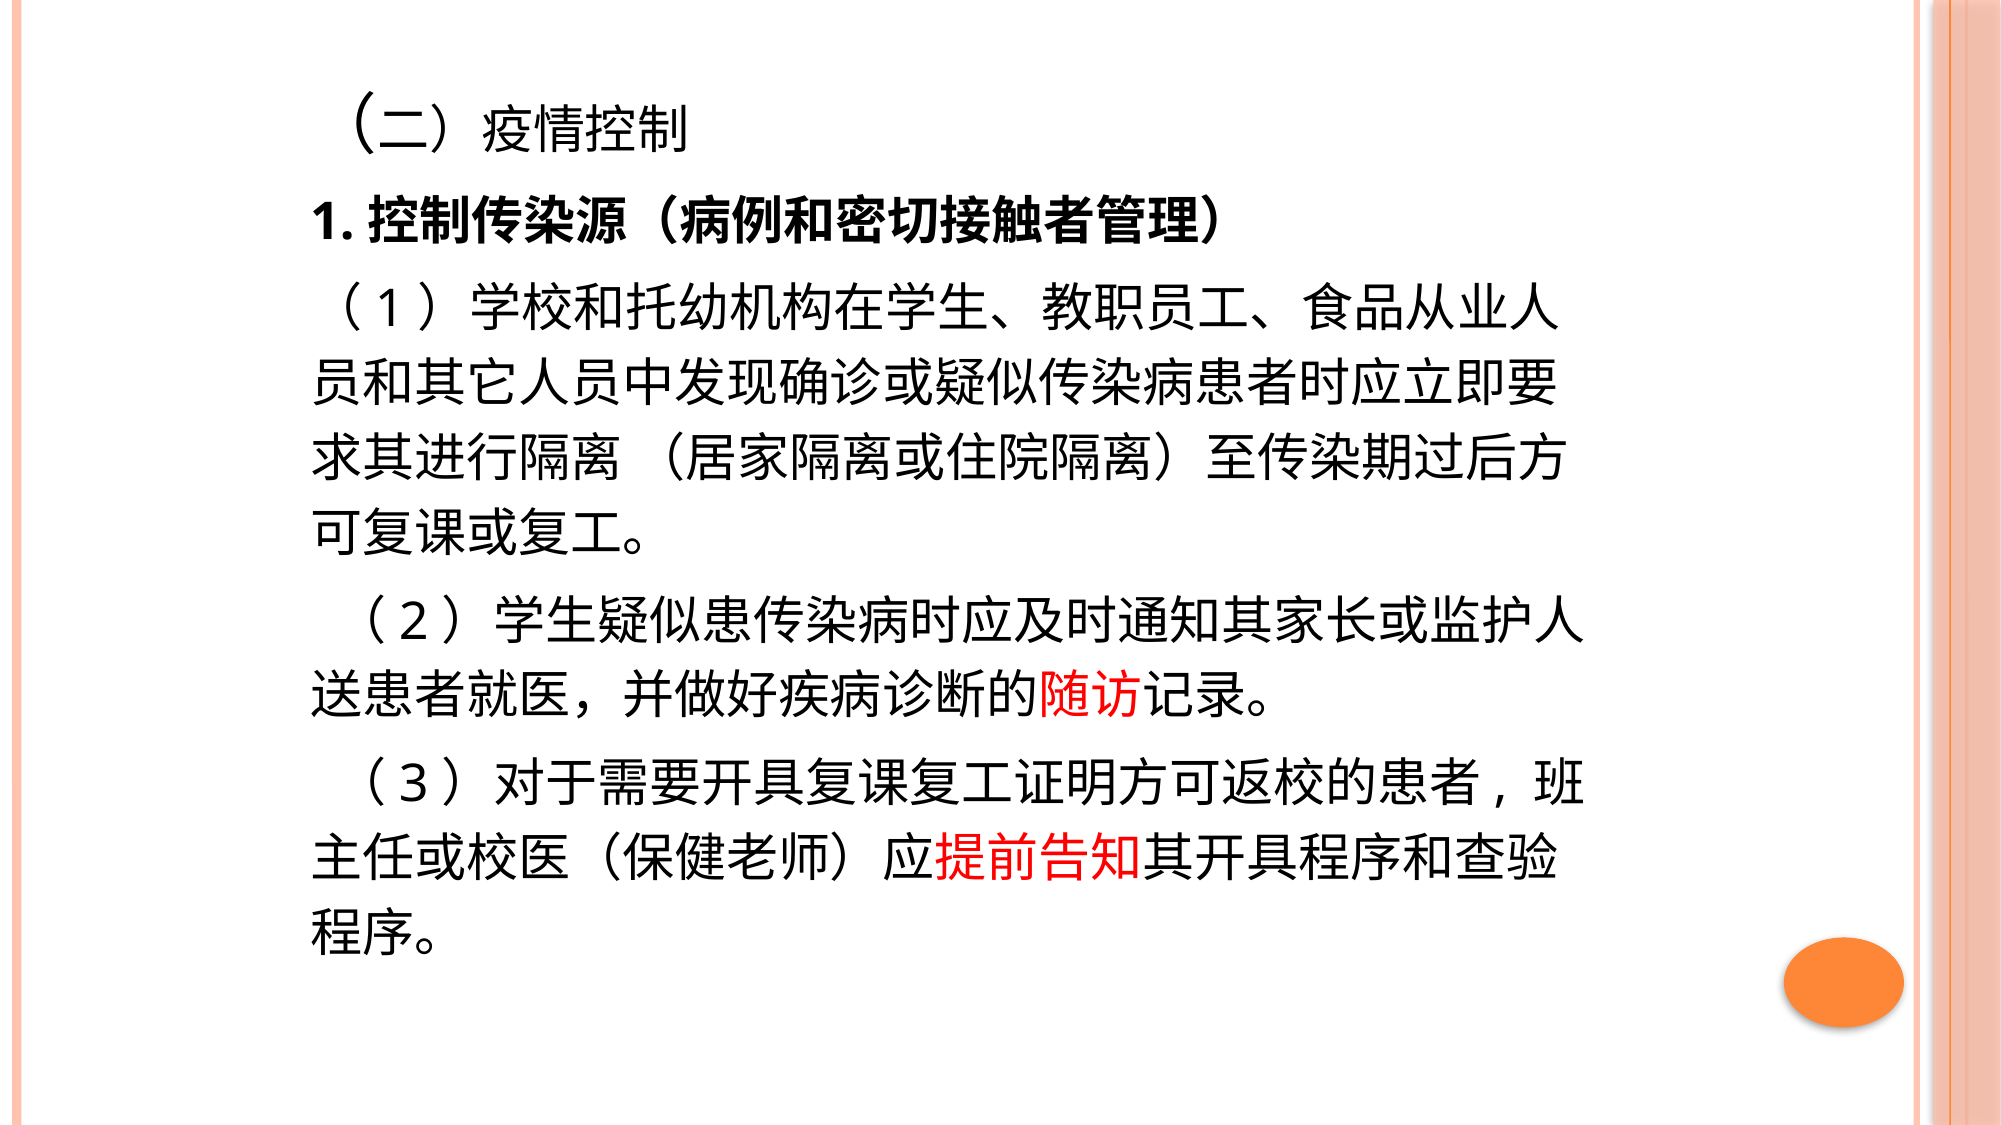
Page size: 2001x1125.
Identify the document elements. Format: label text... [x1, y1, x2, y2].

list （二）疫情控制 1.控制传染源（病例和密切接触者管理） （1）学校和托幼机构在学生、教职员工、食品从业人员和其它人员中发现确诊或疑似传染病患者时应立即要求其进行隔离 （居家隔离或住院隔离）至传染期过后方可复课或复工。 （2）学生疑似患传染病时应及时通知其家长或监护人送患者就医，并做好疾病诊断的随访记录。 （3）对于需要开具复课复工证明方可返校的患者, 班主任或校医（保健老师）应提前告知其开具程序和查验程序。 [295, 58, 1613, 829]
